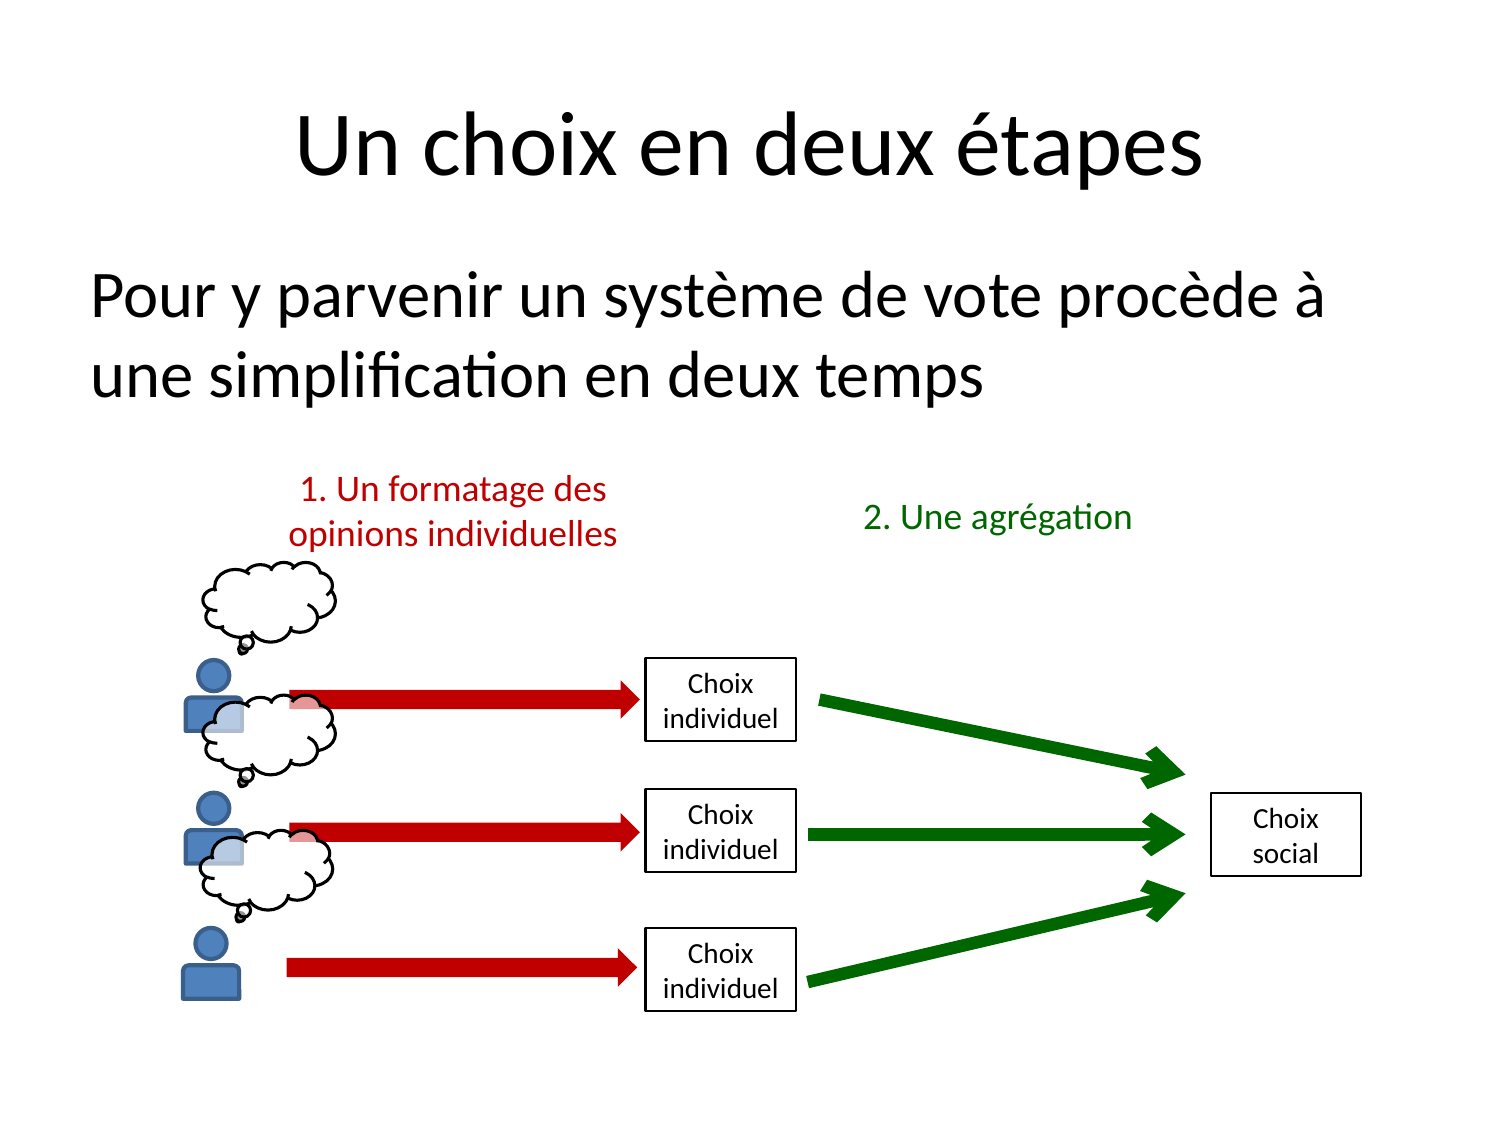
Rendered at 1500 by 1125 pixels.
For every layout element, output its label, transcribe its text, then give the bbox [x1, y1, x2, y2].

title Un choix en deux étapes [75, 45, 1425, 233]
text_box 1. Un formatage des opinions individuelles [242, 456, 665, 561]
text_box [287, 678, 643, 721]
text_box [185, 659, 243, 732]
text_box Choix individuel [643, 926, 798, 1013]
text_box [200, 560, 338, 657]
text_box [182, 927, 240, 999]
list Pour y parvenir un système de vote procède à une simplification en deux temps [75, 243, 1425, 426]
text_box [819, 699, 1186, 775]
text_box Choix social [1209, 791, 1363, 878]
text_box [284, 946, 640, 989]
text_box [807, 893, 1186, 983]
text_box [202, 692, 338, 789]
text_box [185, 792, 243, 864]
text_box [287, 811, 643, 854]
text_box Choix individuel [643, 656, 798, 743]
text_box 2. Une agrégation [848, 484, 1157, 545]
text_box Choix individuel [643, 787, 798, 874]
text_box [198, 828, 335, 924]
